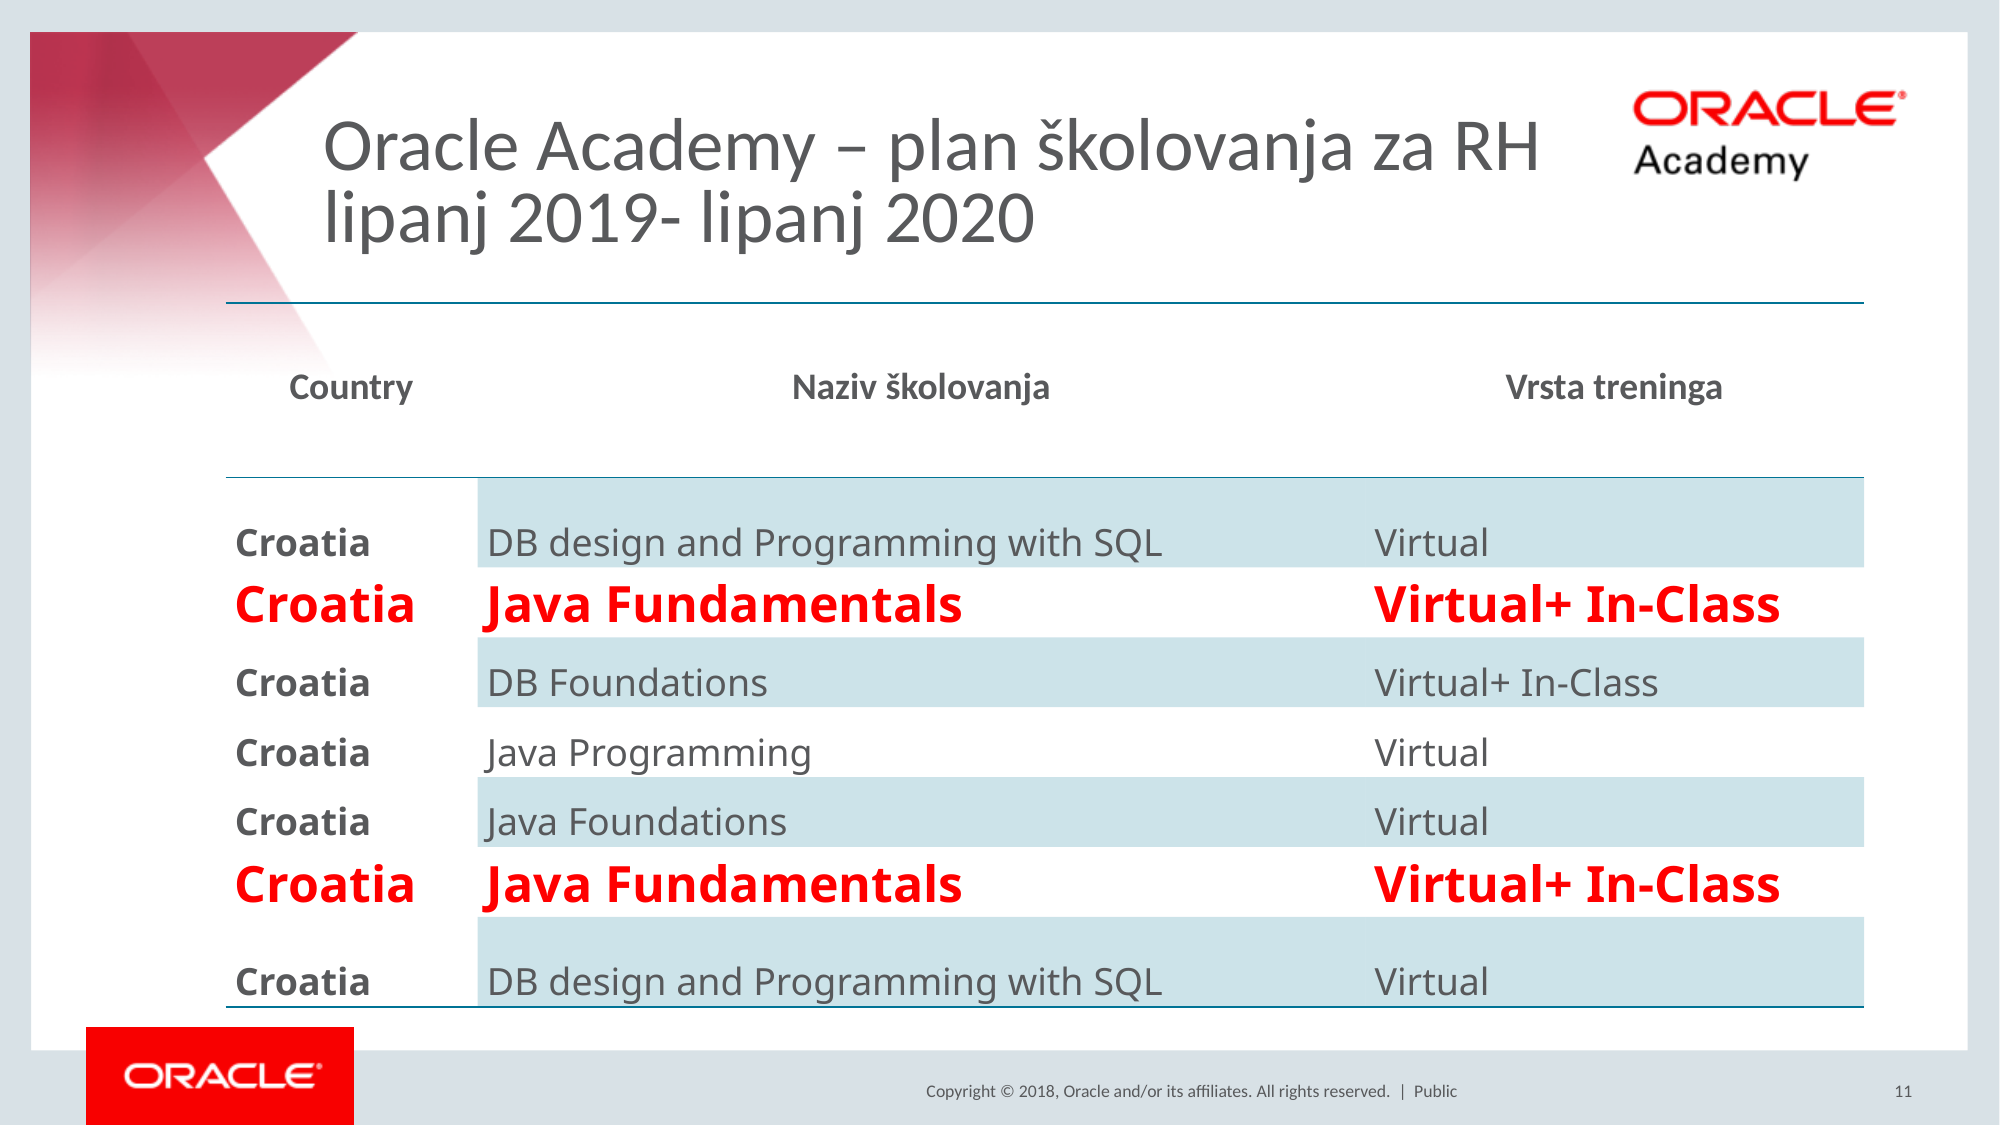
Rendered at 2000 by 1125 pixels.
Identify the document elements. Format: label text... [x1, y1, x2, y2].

title Oracle Academy – plan školovanja za RH lipanj 2019- lipanj 2020 [323, 111, 1864, 258]
table_cell Virtual [1365, 917, 1864, 1006]
table_header Country [226, 304, 478, 477]
table_header Naziv školovanja [478, 304, 1365, 477]
table_cell Virtual+ In-Class [1365, 637, 1864, 707]
picture [1600, 57, 1931, 208]
table_cell Java Fundamentals [478, 847, 1365, 917]
footer Public [1414, 1075, 1857, 1106]
picture [86, 1027, 354, 1125]
table_cell Croatia [226, 637, 478, 707]
slide_number 11 [1857, 1075, 1913, 1106]
table_cell Java Programming [478, 707, 1365, 777]
table_cell Croatia [226, 847, 478, 917]
table_cell DB design and Programming with SQL [478, 917, 1365, 1006]
table_cell Virtual+ In-Class [1365, 567, 1864, 637]
table_cell Croatia [226, 917, 478, 1006]
table_cell Java Foundations [478, 777, 1365, 847]
table_cell Virtual [1365, 777, 1864, 847]
table_cell Java Fundamentals [478, 567, 1365, 637]
table_cell Croatia [226, 478, 478, 567]
table_cell Croatia [226, 567, 478, 637]
text_box [990, 286, 1939, 938]
table_cell Virtual [1365, 707, 1864, 777]
table_cell DB Foundations [478, 637, 1365, 707]
table_cell Virtual+ In-Class [1365, 847, 1864, 917]
table_cell Virtual [1365, 478, 1864, 567]
table_header Vrsta treninga [1365, 304, 1864, 477]
table_cell Croatia [226, 777, 478, 847]
table_cell DB design and Programming with SQL [478, 478, 1365, 567]
text_box [42, 287, 1864, 940]
table_cell Croatia [226, 707, 478, 777]
picture [30, 32, 358, 378]
